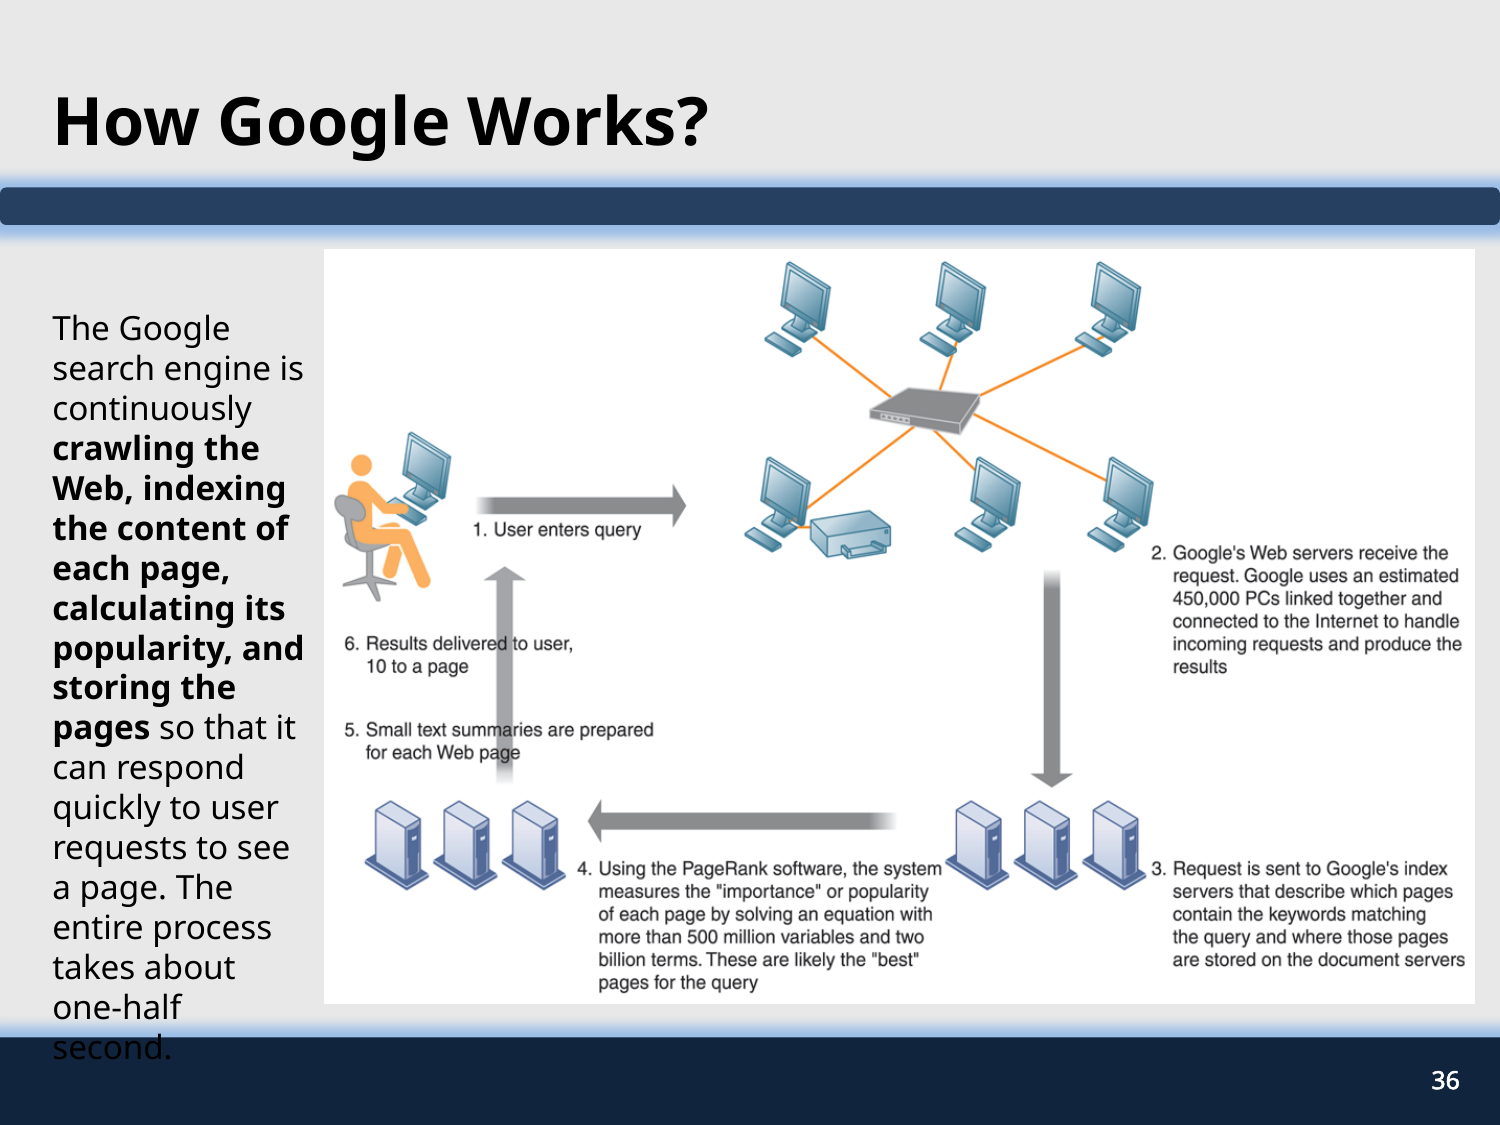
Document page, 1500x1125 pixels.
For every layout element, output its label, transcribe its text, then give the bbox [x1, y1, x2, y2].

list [324, 249, 1476, 1005]
text_box The Google search engine is continuously crawling the Web, indexing the content of each page, calculating its popularity, and storing the pages so that it can respond quickly to user requests to see a page. The entire process takes about one-half second. [37, 299, 325, 1074]
slide_number 36 [1412, 1050, 1475, 1113]
title How Google Works? [37, 62, 1338, 176]
